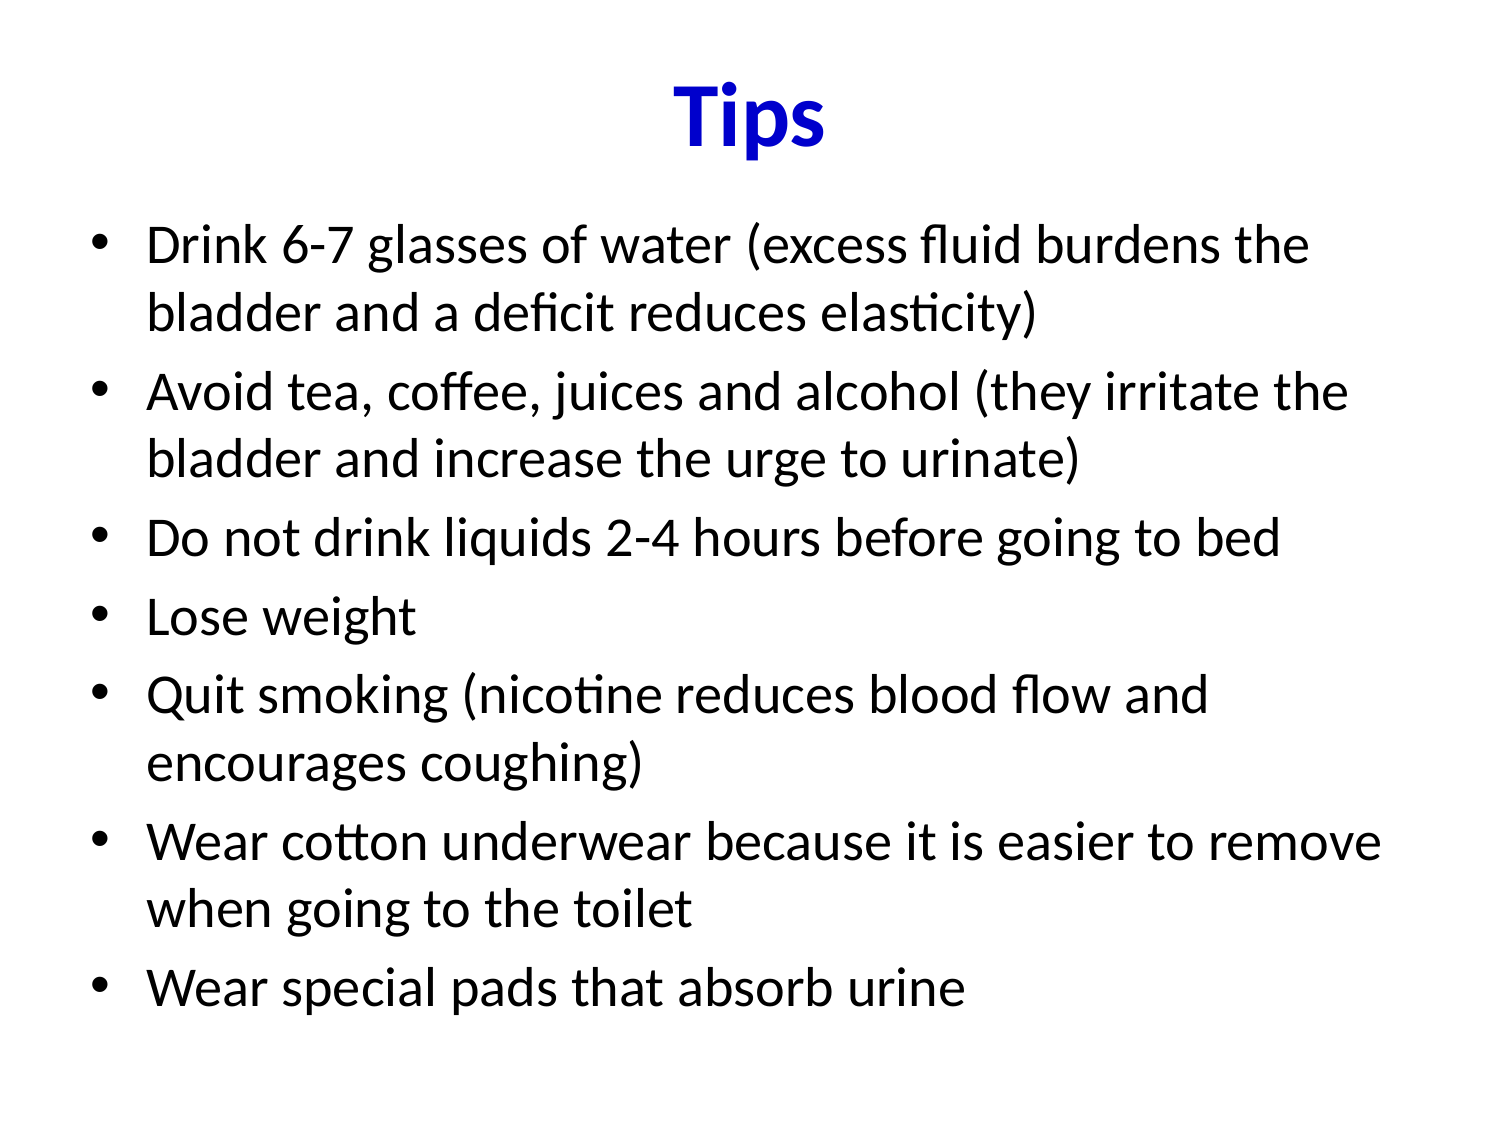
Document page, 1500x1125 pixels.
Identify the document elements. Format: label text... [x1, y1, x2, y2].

list Drink 6-7 glasses of water (excess fluid burdens the bladder and a deficit reduces elasticity) Avoid tea, coffee, juices and alcohol (they irritate the bladder and increase the urge to urinate) Do not drink liquids 2-4 hours before going to bed Lose weight Quit smoking (nicotine reduces blood flow and encourages coughing) Wear cotton underwear because it is easier to remove when going to the toilet Wear special pads that absorb urine [75, 200, 1425, 1063]
title Tips [75, 45, 1425, 175]
